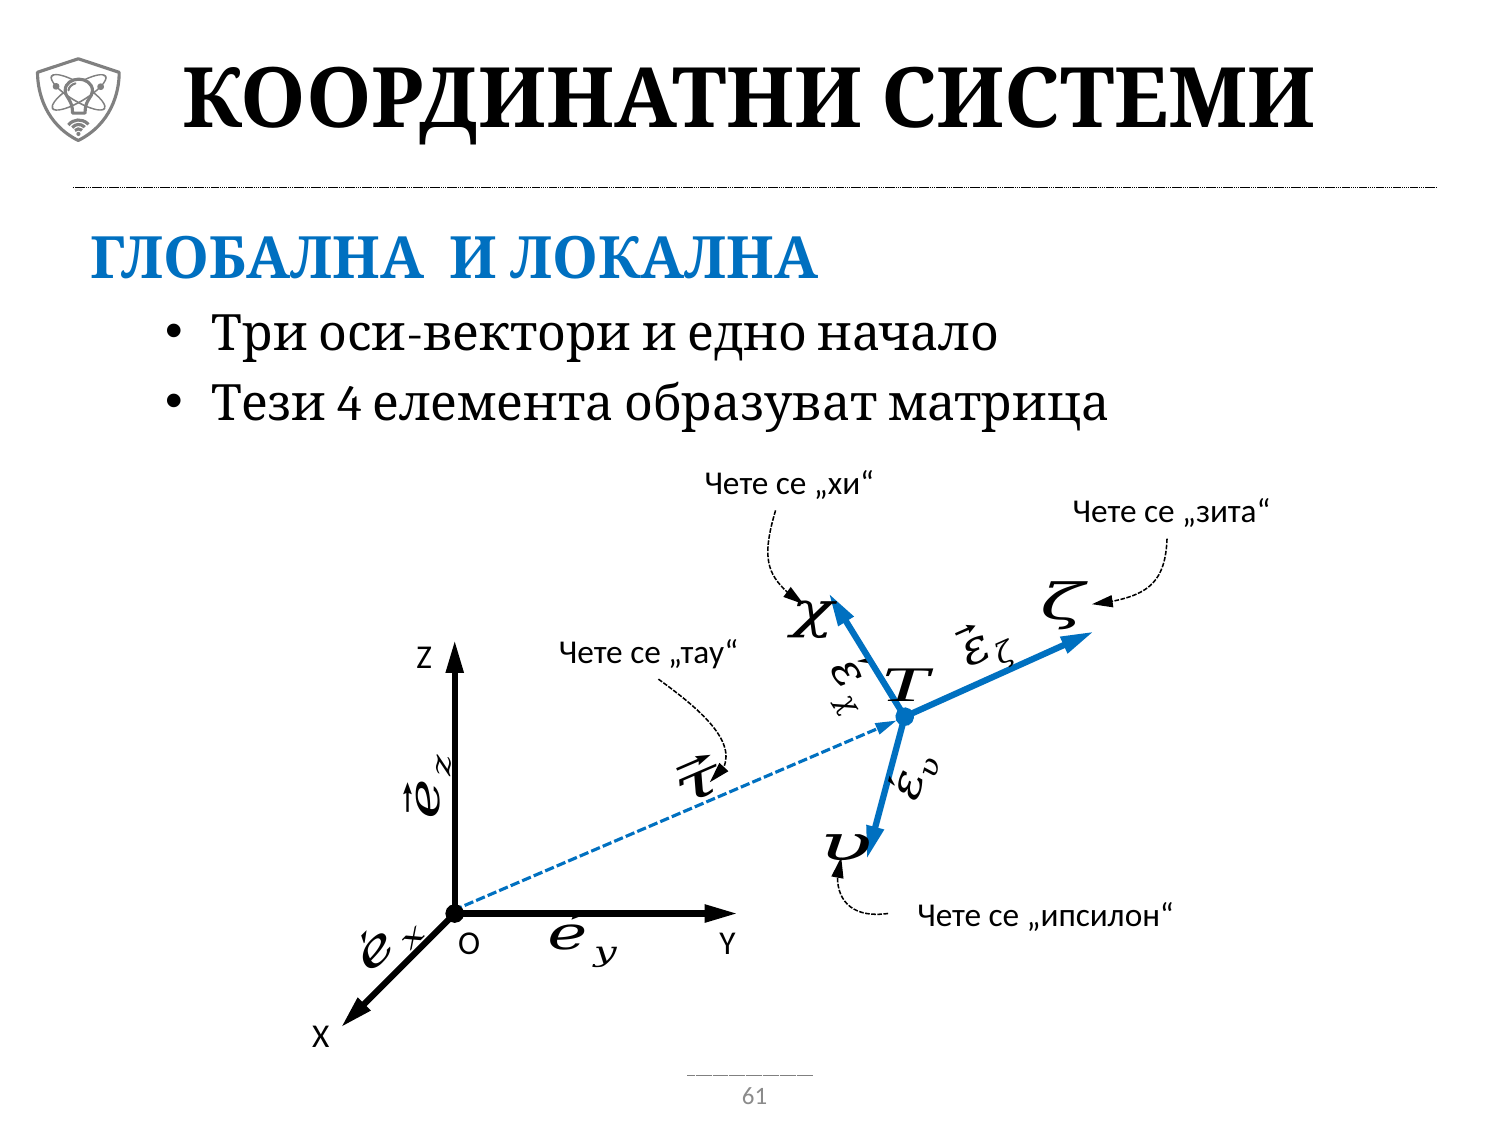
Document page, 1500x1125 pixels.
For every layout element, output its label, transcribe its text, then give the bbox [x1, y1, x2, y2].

text_box Чете се „тау“ [544, 622, 754, 678]
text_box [829, 594, 905, 717]
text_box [341, 913, 455, 1027]
text_box Чете се „ипсилон“ [902, 885, 1190, 941]
text_box Чете се „хи“ [689, 454, 890, 509]
title Координатни системи [0, 0, 1500, 188]
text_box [459, 720, 897, 911]
text_box Чете се „зита“ [1057, 482, 1286, 537]
text_box Y [704, 919, 751, 969]
text_box X [297, 1006, 345, 1062]
text_box [1092, 538, 1168, 608]
text_box О [459, 921, 495, 969]
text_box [904, 632, 1093, 717]
text_box [657, 678, 708, 719]
text_box [767, 510, 804, 605]
text_box Z [401, 627, 447, 683]
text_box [866, 724, 905, 858]
slide_number 61 [579, 1065, 930, 1125]
